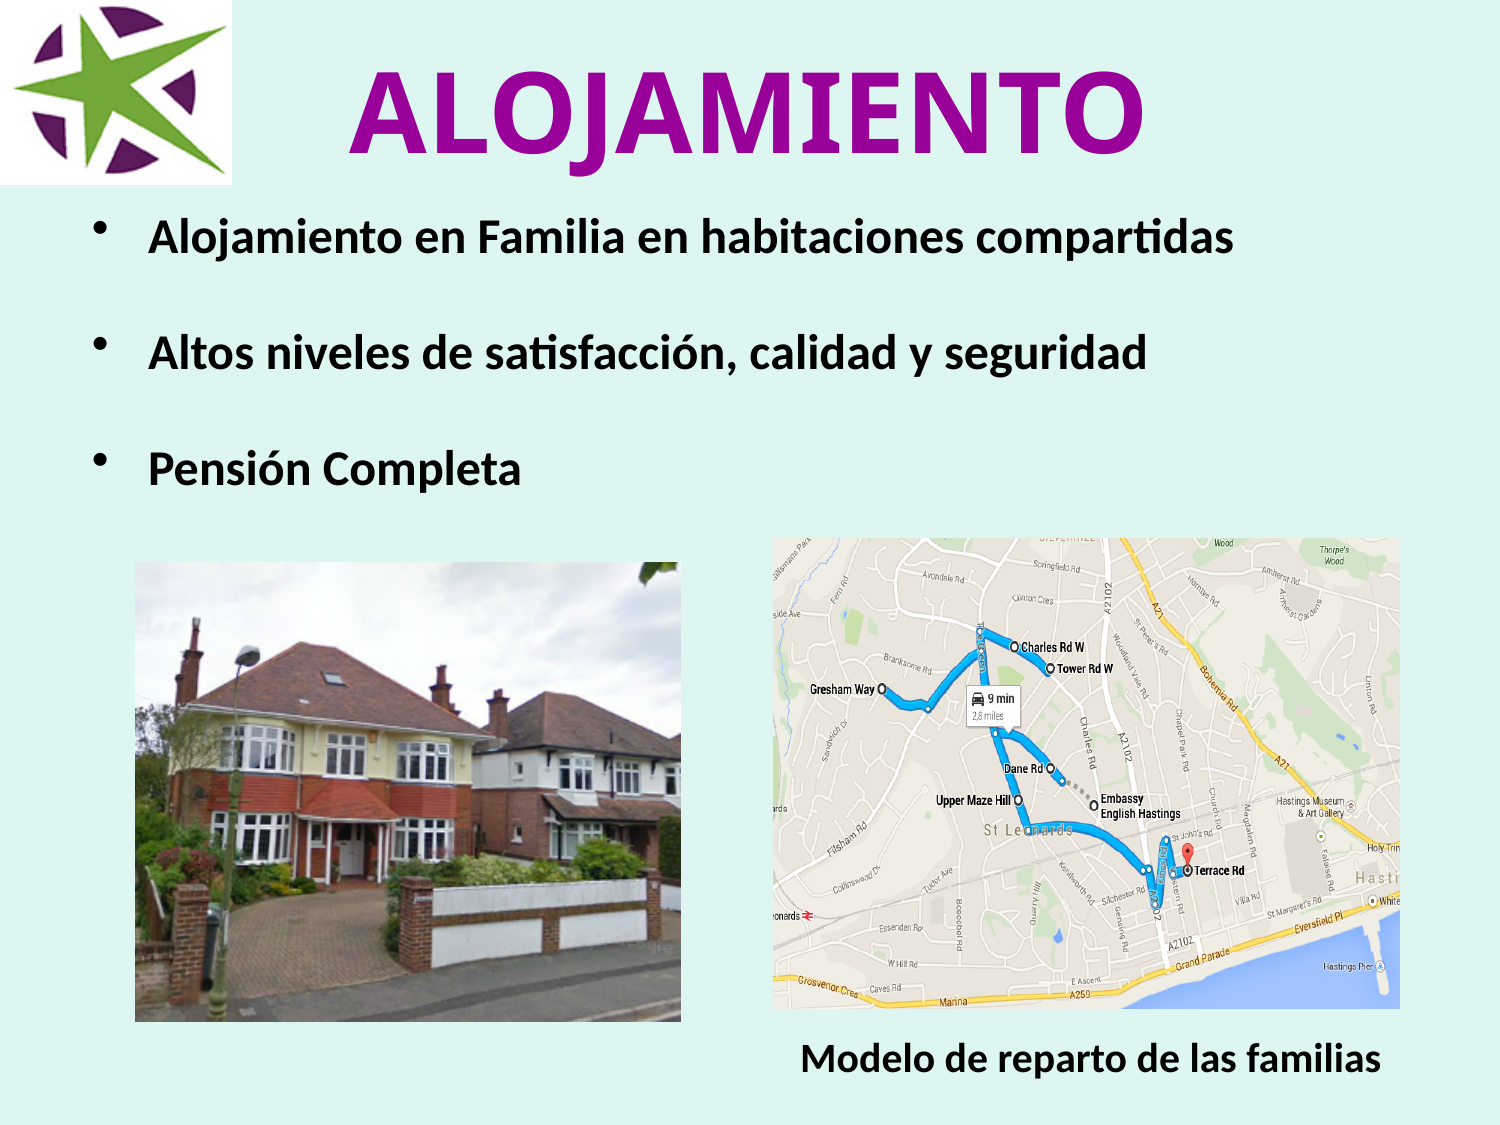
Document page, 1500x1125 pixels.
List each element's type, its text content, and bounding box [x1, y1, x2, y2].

text_box Modelo de reparto de las familias [785, 1023, 1459, 1088]
title ALOJAMIENTO [237, 44, 1426, 173]
list Alojamiento en Familia en habitaciones compartidas Altos niveles de satisfacción, calidad y seguridad Pensión Completa [76, 207, 1282, 379]
picture [0, 0, 232, 185]
picture [773, 538, 1400, 1009]
picture [135, 562, 682, 1023]
